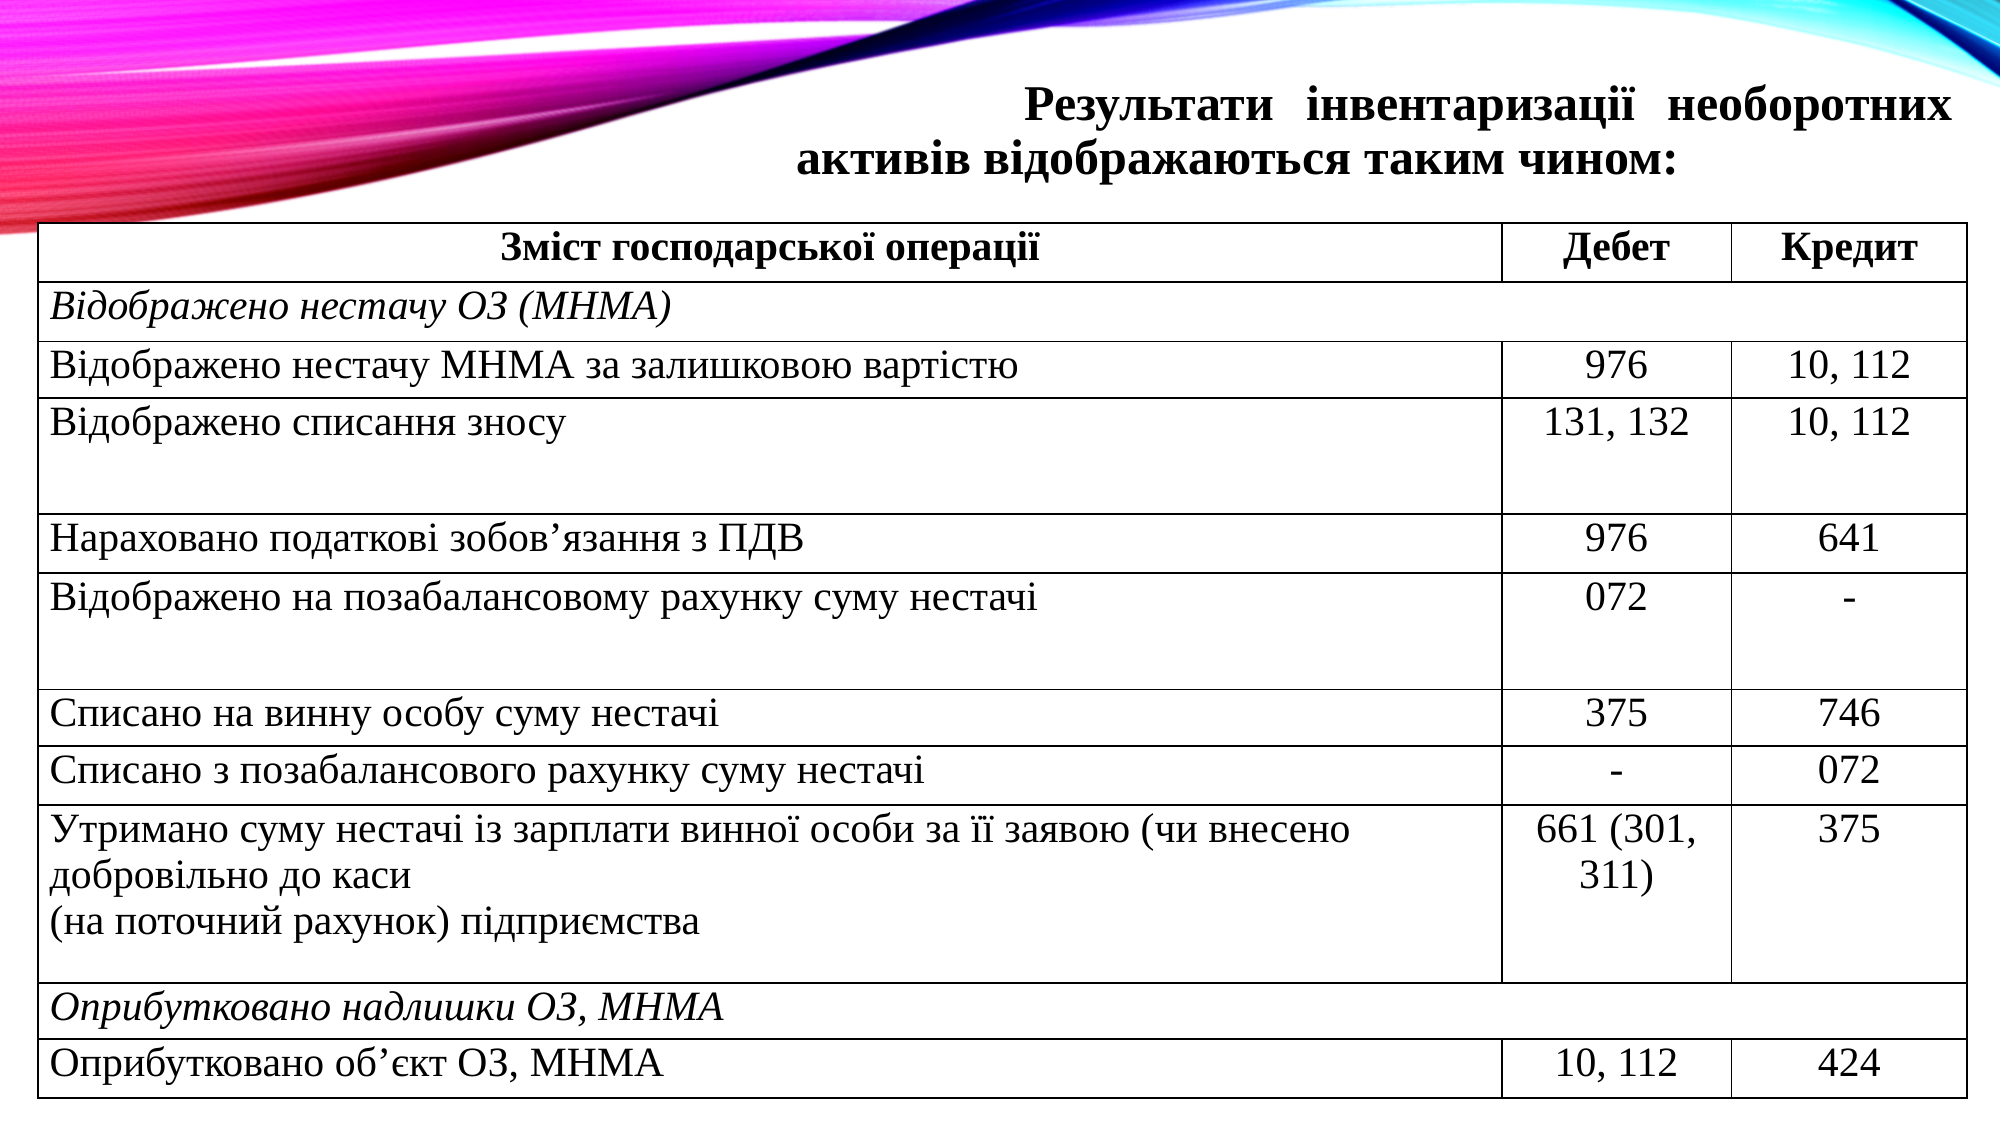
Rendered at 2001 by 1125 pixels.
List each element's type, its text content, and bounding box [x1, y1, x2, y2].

table_cell 10, 112 [1503, 1040, 1731, 1097]
table_cell Відображено нестачу МНМА за залишковою вартістю [39, 342, 1501, 397]
table_cell 375 [1503, 690, 1731, 745]
table_cell Списано з позабалансового рахунку суму нестачі [39, 747, 1501, 804]
table_cell 746 [1732, 690, 1966, 745]
table_cell 976 [1503, 342, 1731, 397]
picture [1910, 0, 2000, 45]
table_cell - [1732, 574, 1966, 689]
table_cell Оприбутковано об’єкт ОЗ, МНМА [39, 1040, 1501, 1097]
table_cell Оприбутковано надлишки ОЗ, МНМА [39, 984, 1966, 1038]
table_header Кредит [1732, 224, 1966, 281]
table_cell 661 (301, 311) [1503, 806, 1731, 982]
table_cell Списано на винну особу суму нестачі [39, 690, 1501, 745]
table_cell 072 [1732, 747, 1966, 804]
table_cell 10, 112 [1732, 342, 1966, 397]
table_cell 10, 112 [1732, 399, 1966, 513]
picture [1890, 0, 2000, 75]
table_cell - [1503, 747, 1731, 804]
table_cell 976 [1503, 515, 1731, 572]
table_cell Утримано суму нестачі із зарплати винної особи за її заявою (чи внесено добровільно до каси (на поточний рахунок) підприємства [39, 806, 1501, 982]
table_header Зміст господарської операції [39, 224, 1501, 281]
table_cell Відображено на позабалансовому рахунку суму нестачі [39, 574, 1501, 689]
table_cell Відображено списання зносу [39, 399, 1501, 513]
table_cell 424 [1732, 1040, 1966, 1097]
table_cell Відображено нестачу ОЗ (МНМА) [39, 283, 1966, 341]
table_cell 375 [1732, 806, 1966, 982]
table_cell 131, 132 [1503, 399, 1731, 513]
table_cell 641 [1732, 515, 1966, 572]
table_header Дебет [1503, 224, 1731, 281]
picture [0, 0, 2000, 237]
table_cell 072 [1503, 574, 1731, 689]
list Результати інвентаризації необоротних активів відображаються таким чином: [781, 69, 1968, 222]
table_cell Нараховано податкові зобов’язання з ПДВ [39, 515, 1501, 572]
